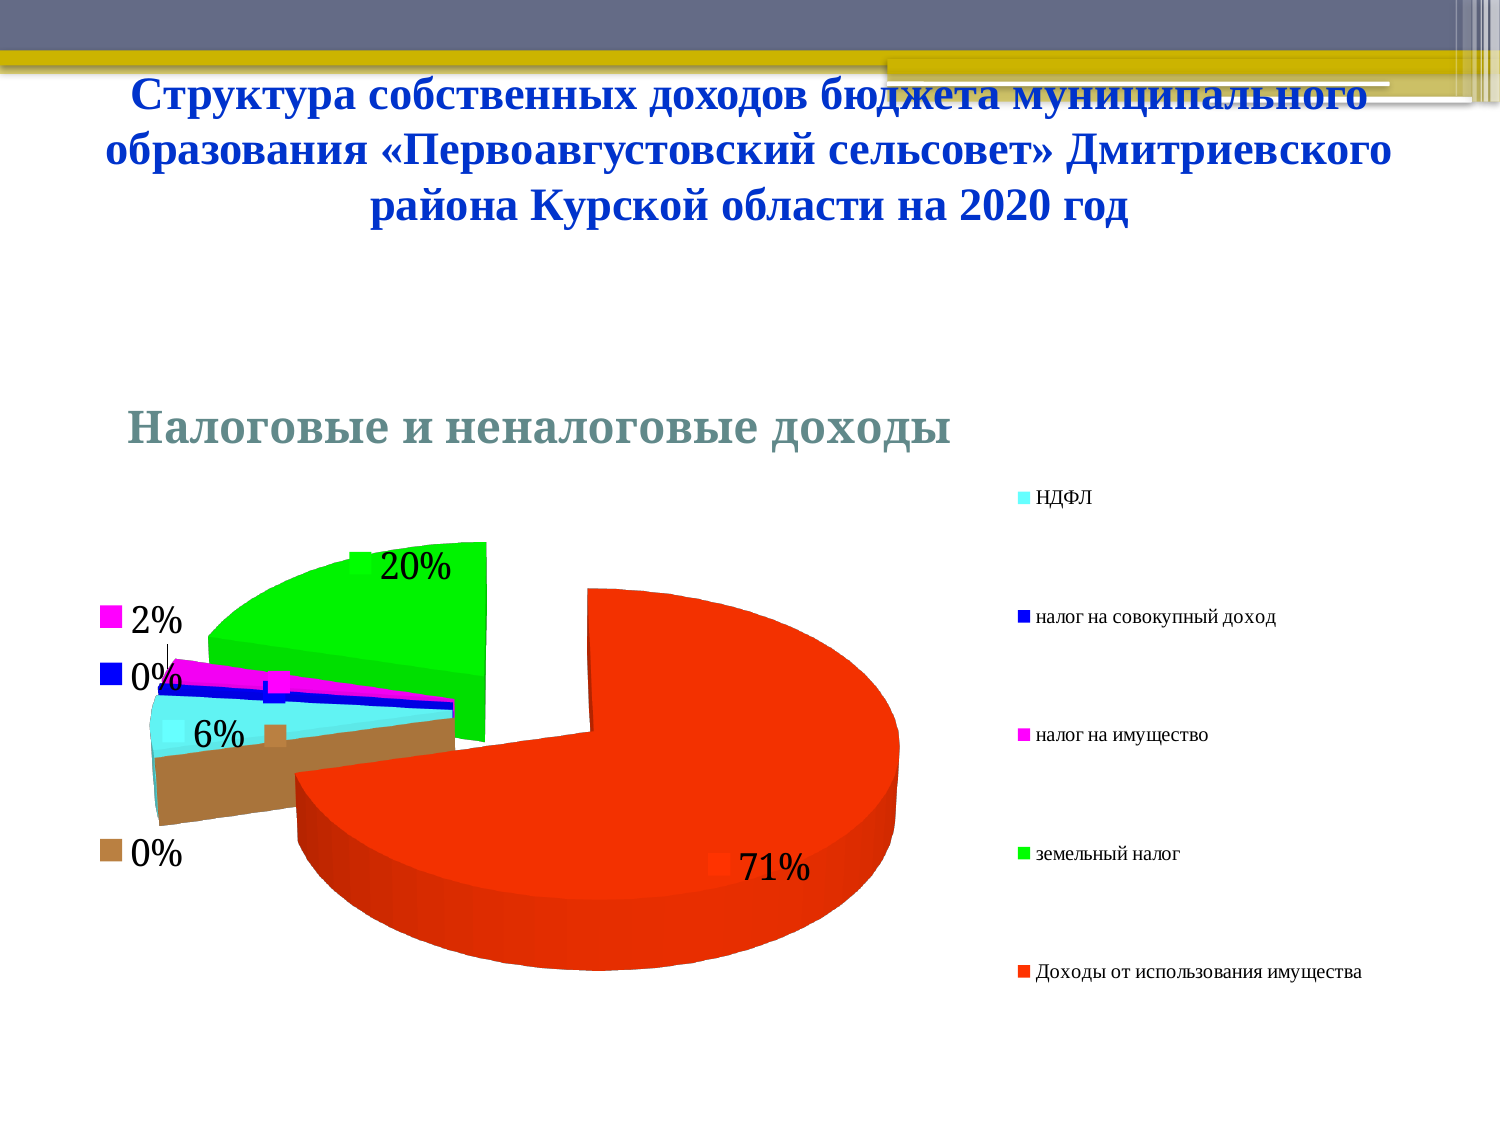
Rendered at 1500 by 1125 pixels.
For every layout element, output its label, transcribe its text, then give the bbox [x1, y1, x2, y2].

chart [74, 368, 1426, 1079]
title Структура собственных доходов бюджета муниципального образования «Первоавгустовский сельсовет» Дмитриевского района Курской области на 2020 год [75, 35, 1425, 258]
